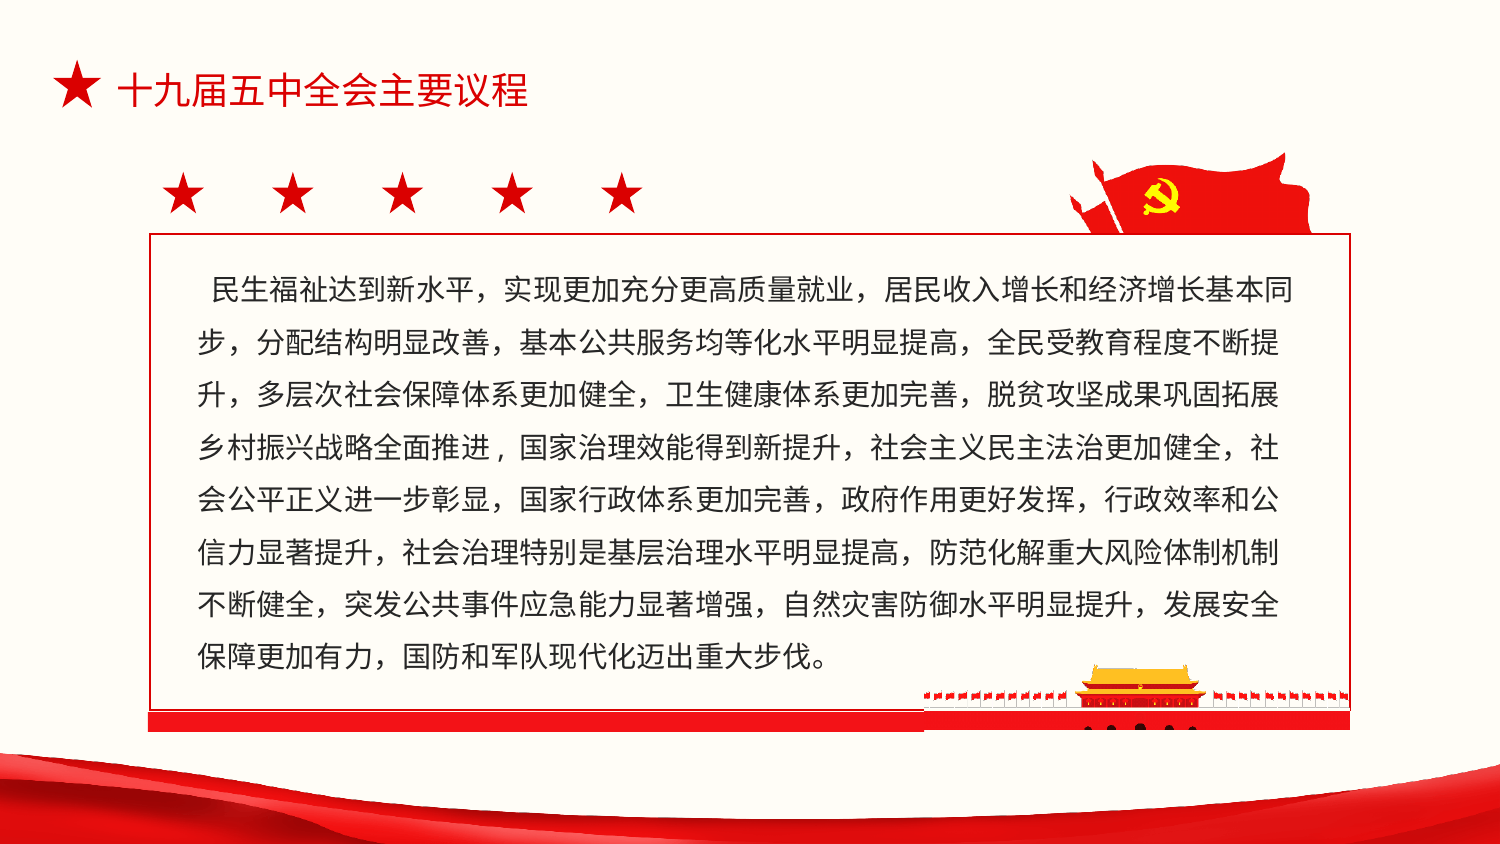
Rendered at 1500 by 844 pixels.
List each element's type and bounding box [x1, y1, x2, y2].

text_box [162, 171, 643, 214]
text_box [147, 146, 1350, 732]
picture [0, 746, 1500, 844]
